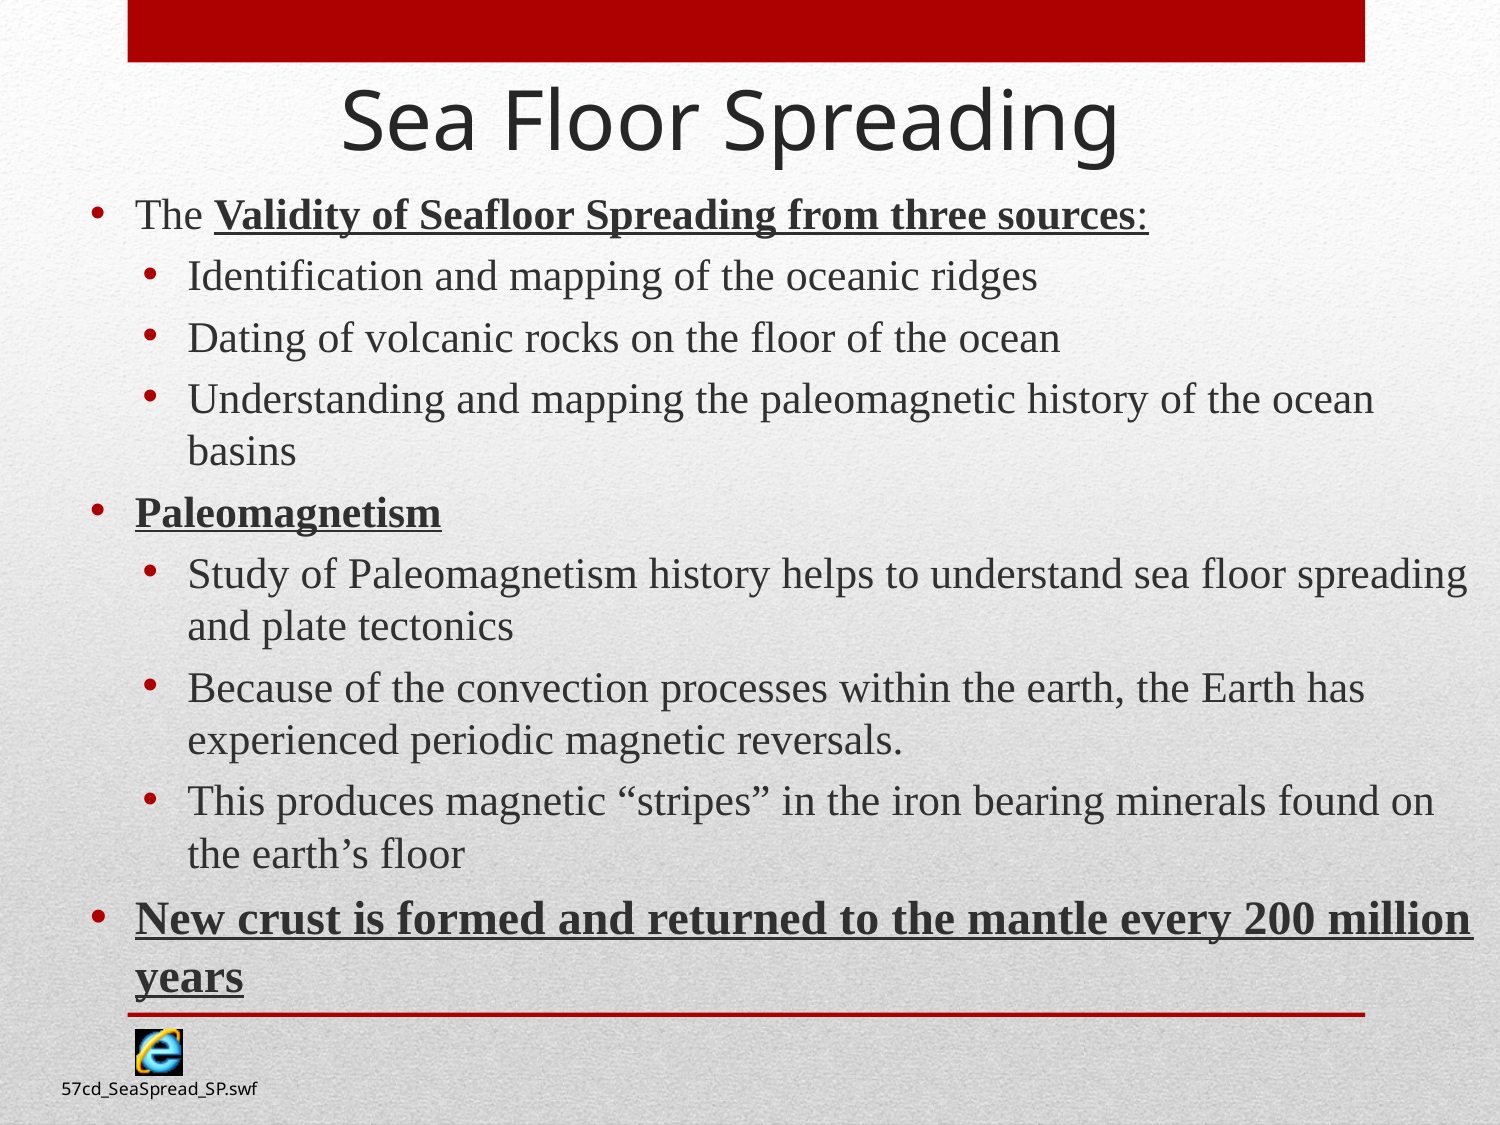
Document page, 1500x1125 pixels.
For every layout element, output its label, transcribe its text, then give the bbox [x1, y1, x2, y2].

title Sea Floor Spreading [162, 2, 1300, 149]
list The Validity of Seafloor Spreading from three sources: Identification and mapping of the oceanic ridges Dating of volcanic rocks on the floor of the ocean Understanding and mapping the paleomagnetic history of the ocean basins Paleomagnetism Study of Paleomagnetism history helps to understand sea floor spreading and plate tectonics Because of the convection processes within the earth, the Earth has experienced periodic magnetic reversals. This produces magnetic “stripes” in the iron bearing minerals found on the earth’s floor New crust is formed and returned to the mantle every 200 million years [75, 149, 1500, 1038]
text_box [45, 1028, 274, 1107]
